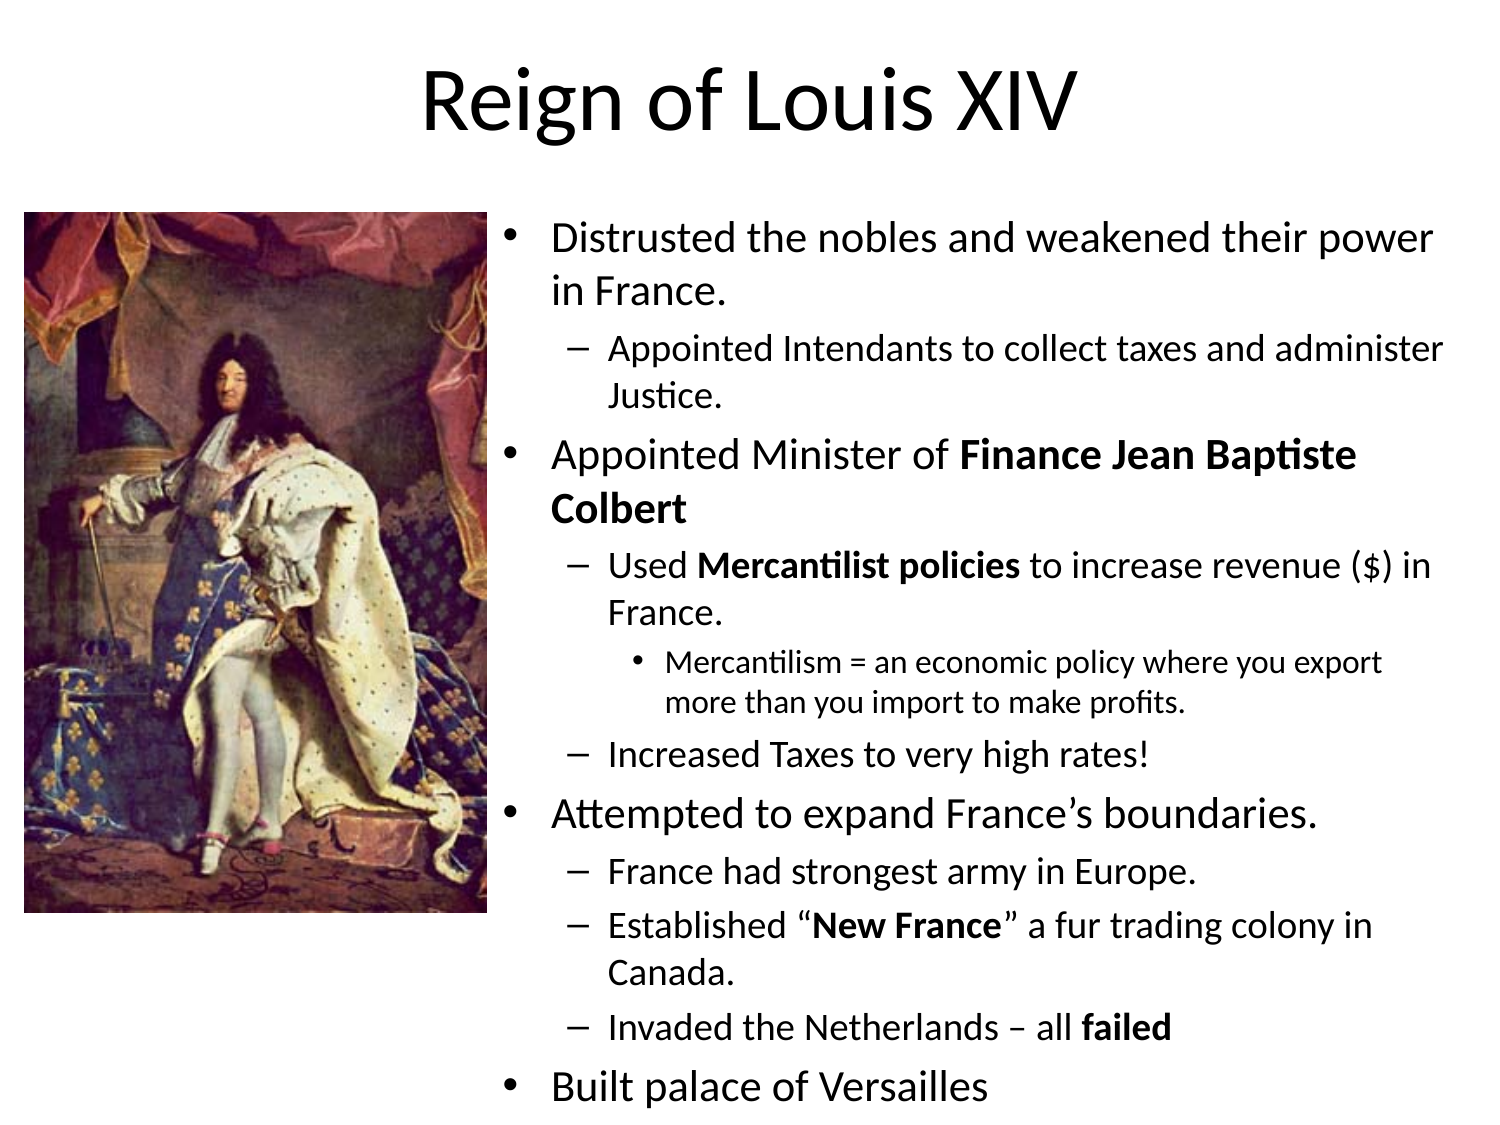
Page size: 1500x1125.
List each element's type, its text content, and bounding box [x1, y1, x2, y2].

picture [24, 212, 487, 913]
list Distrusted the nobles and weakened their power in France. Appointed Intendants to collect taxes and administer Justice. Appointed Minister of Finance Jean Baptiste Colbert Used Mercantilist policies to increase revenue ($) in France. Mercantilism = an economic policy where you export more than you import to make profits. Increased Taxes to very high rates! Attempted to expand France’s boundaries. France had strongest army in Europe. Established “New France” a fur trading colony in Canada. Invaded the Netherlands – all failed Built palace of Versailles [487, 200, 1475, 1125]
title Reign of Louis XIV [75, 0, 1425, 188]
